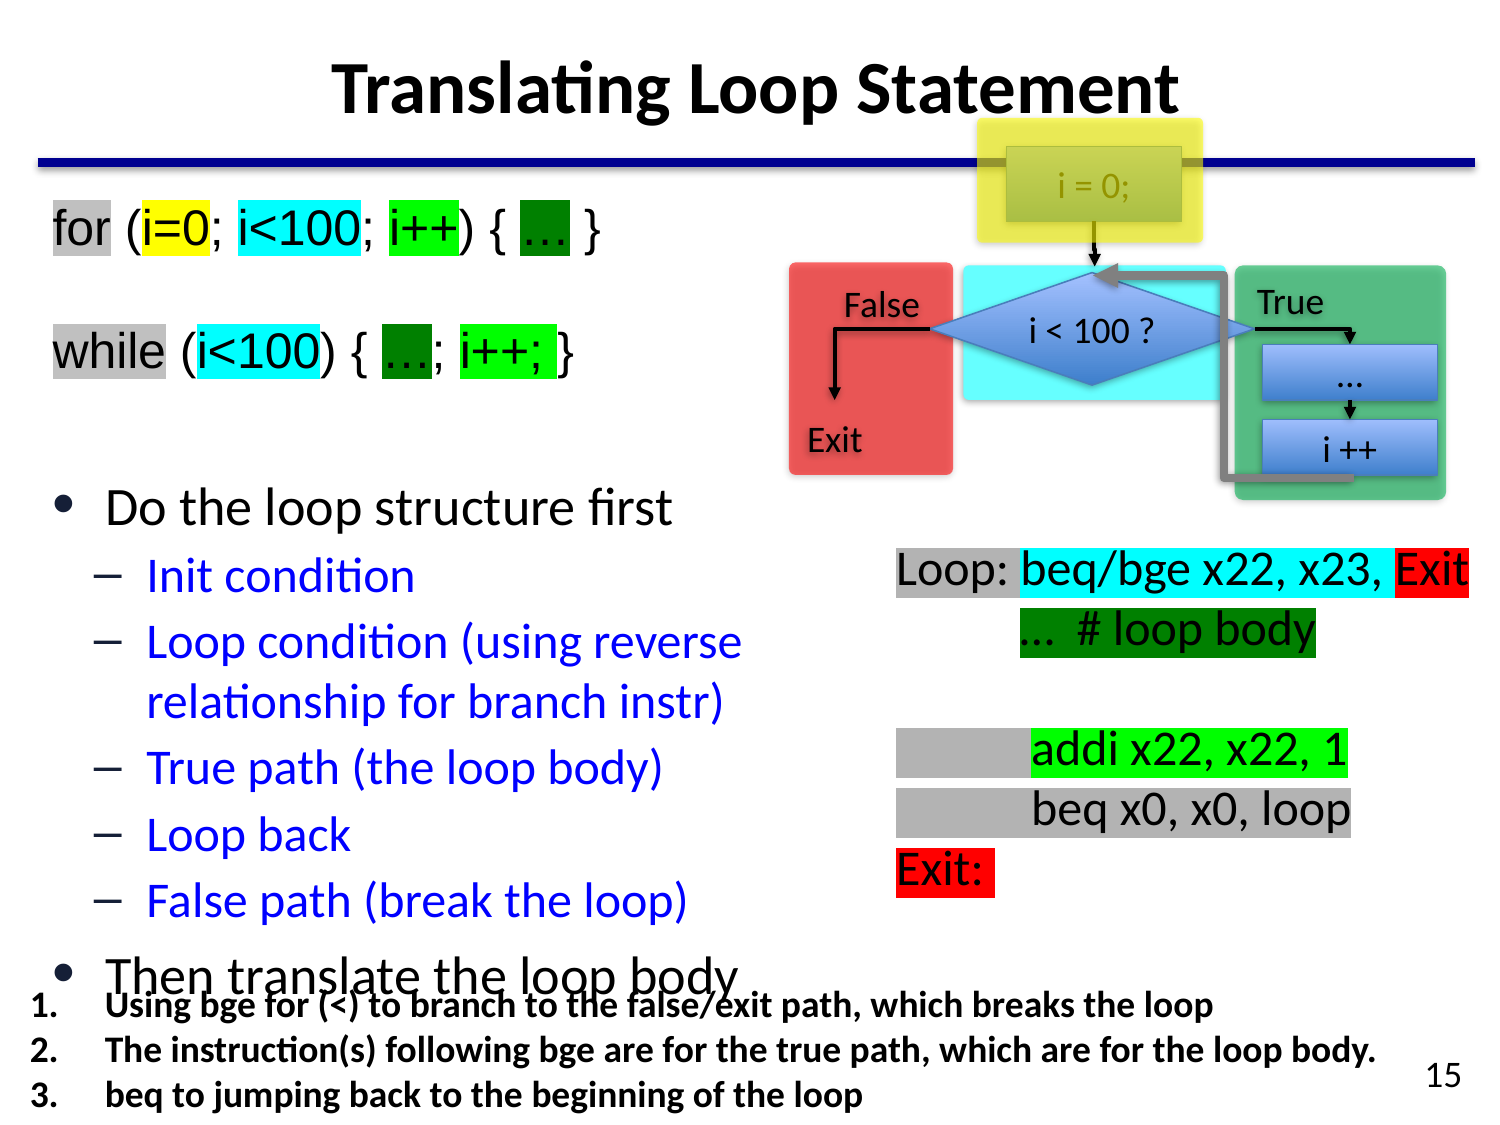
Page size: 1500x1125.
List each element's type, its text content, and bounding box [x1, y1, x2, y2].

text_box [976, 116, 1204, 244]
text_box [1330, 265, 1447, 501]
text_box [746, 262, 1117, 476]
title Translating Loop Statement [37, 24, 1475, 143]
text_box Loop: beq/bge x22, x23, Exit … # loop body addi x22, x22, 1 beq x0, x0, loop Exit: [881, 528, 1500, 904]
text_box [1122, 245, 1326, 508]
list for (i=0; i<100; i++) { … } while (i<100) { …; i++; } Do the loop structure first Init condition Loop condition (using reverse relationship for branch instr) True path (the loop body) Loop back False path (break the loop) Then translate the loop body [37, 187, 929, 1043]
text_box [1330, 262, 1438, 476]
text_box Using bge for (<) to branch to the false/exit path, which breaks the loop The instruction(s) following bge are for the true path, which are for the loop body. beq to jumping back to the beginning of the loop [15, 972, 1498, 1123]
